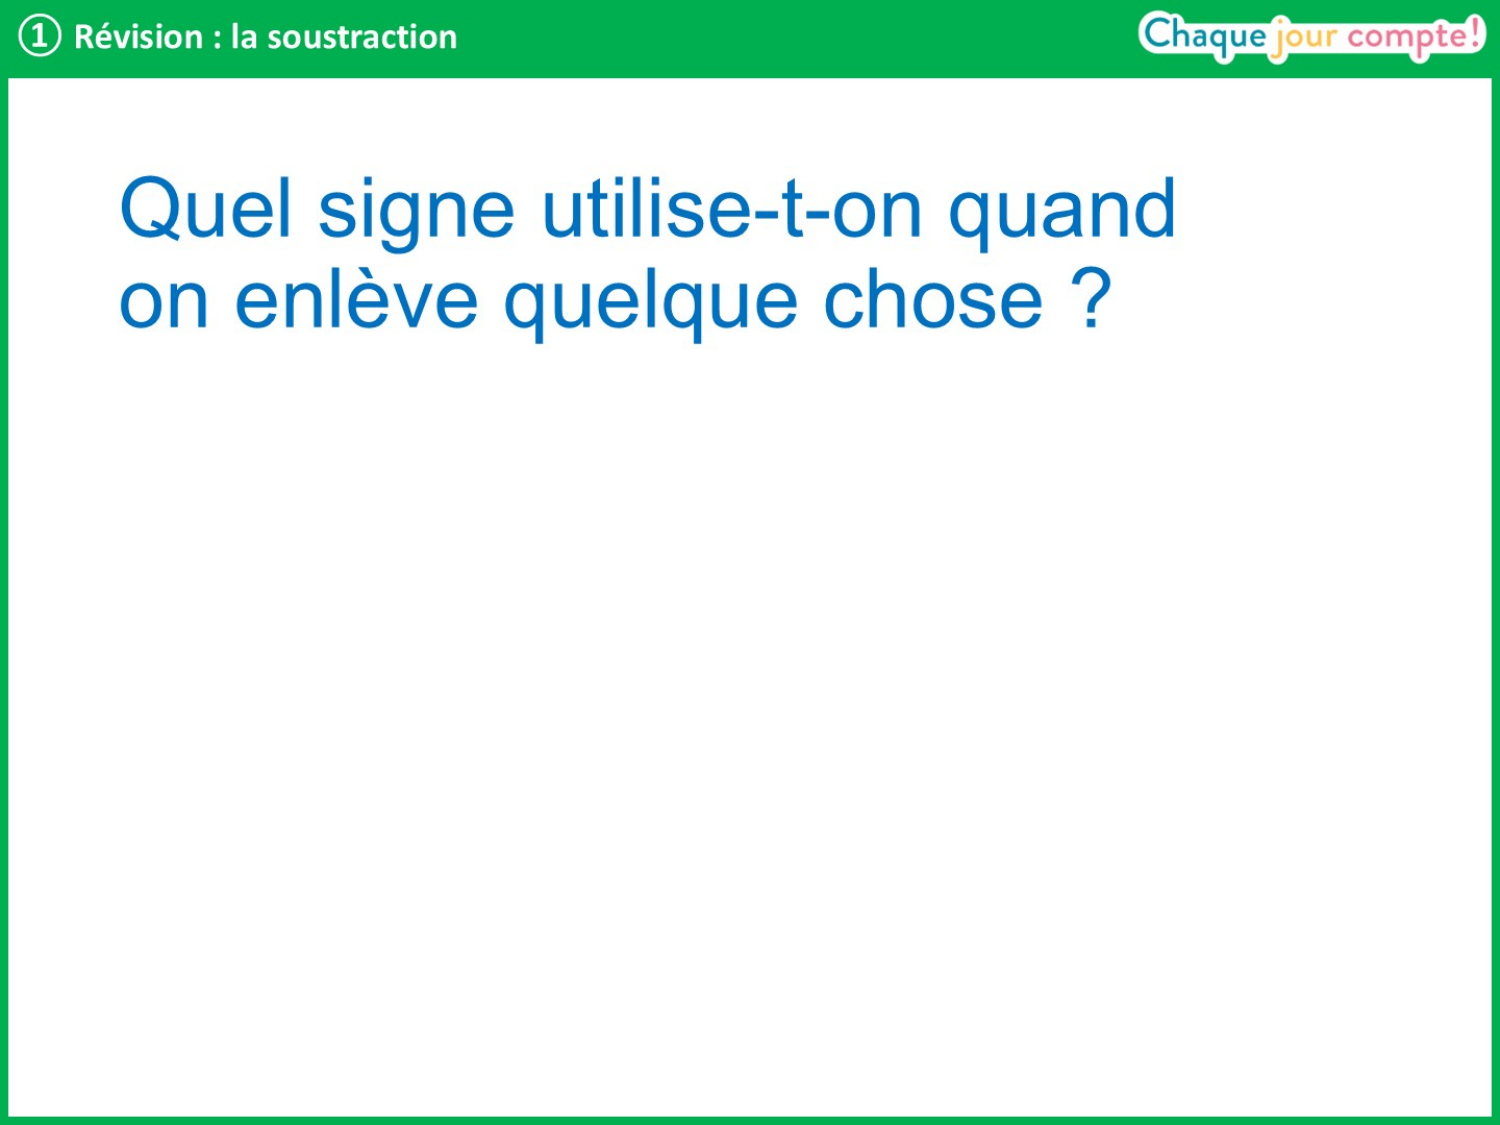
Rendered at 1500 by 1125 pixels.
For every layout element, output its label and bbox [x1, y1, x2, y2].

list [0, 0, 1500, 1125]
